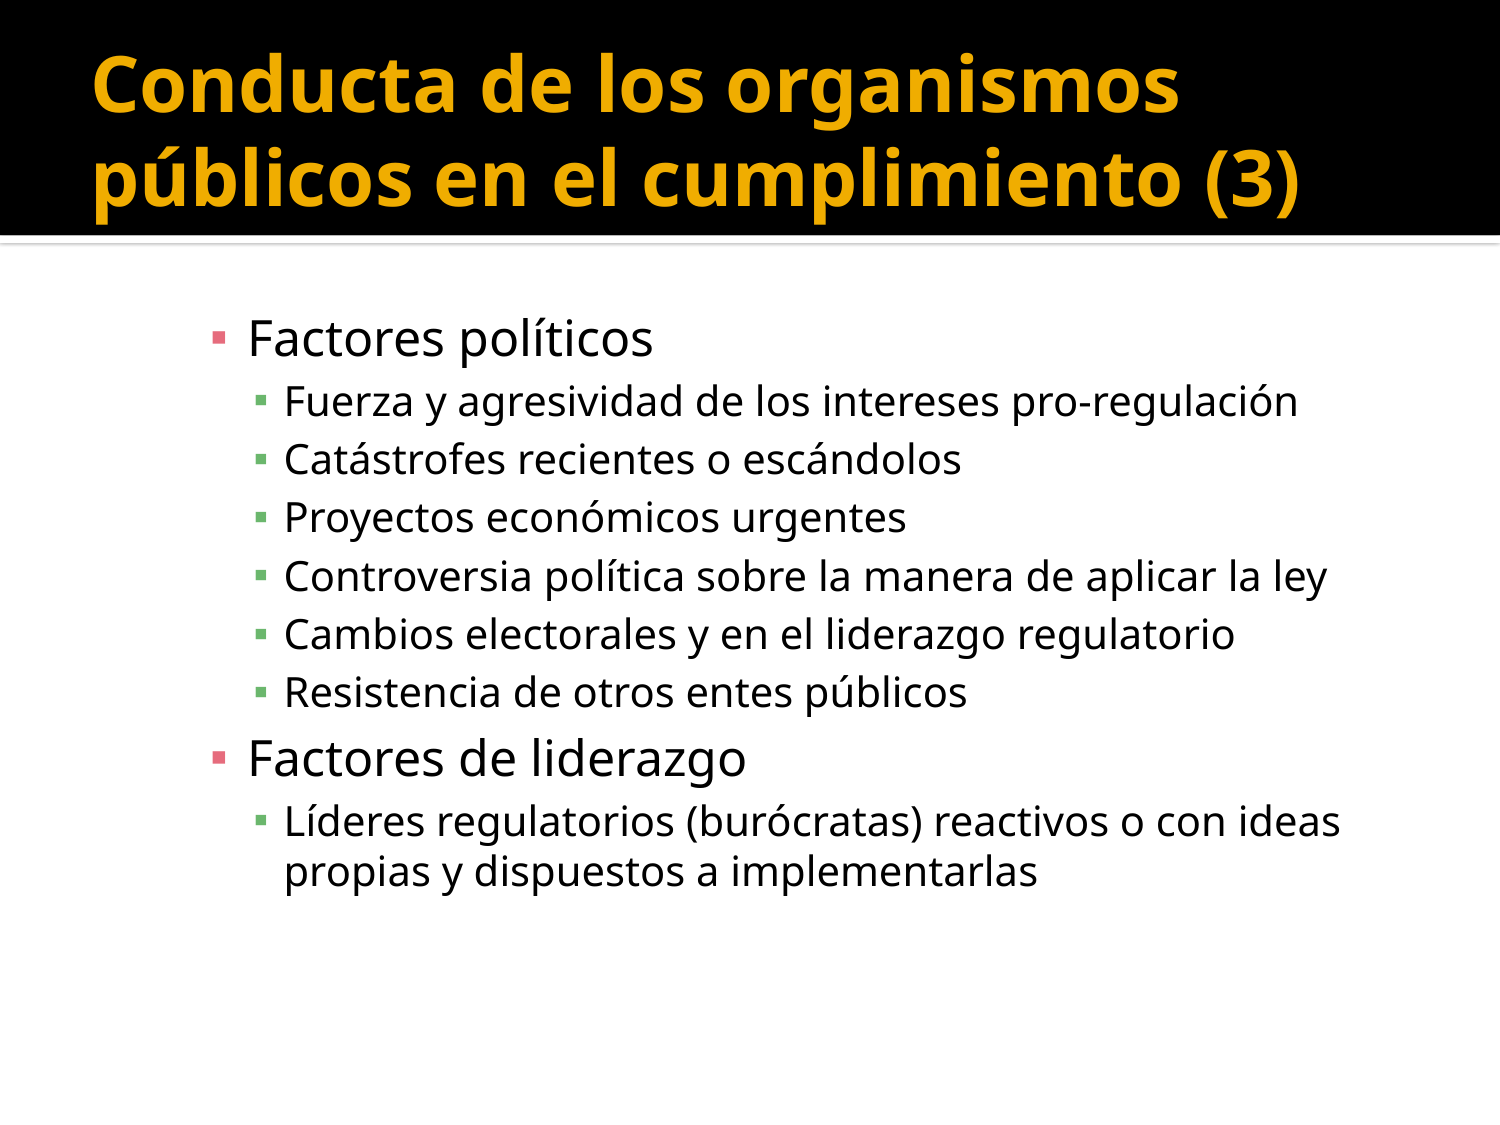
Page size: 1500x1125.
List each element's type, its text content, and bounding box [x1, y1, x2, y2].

list Factores políticos Fuerza y agresividad de los intereses pro-regulación Catástrofes recientes o escándolos Proyectos económicos urgentes Controversia política sobre la manera de aplicar la ley Cambios electorales y en el liderazgo regulatorio Resistencia de otros entes públicos Factores de liderazgo Líderes regulatorios (burócratas) reactivos o con ideas propias y dispuestos a implementarlas [75, 291, 1425, 1050]
title Conducta de los organismos públicos en el cumplimiento (3) [75, 25, 1425, 231]
